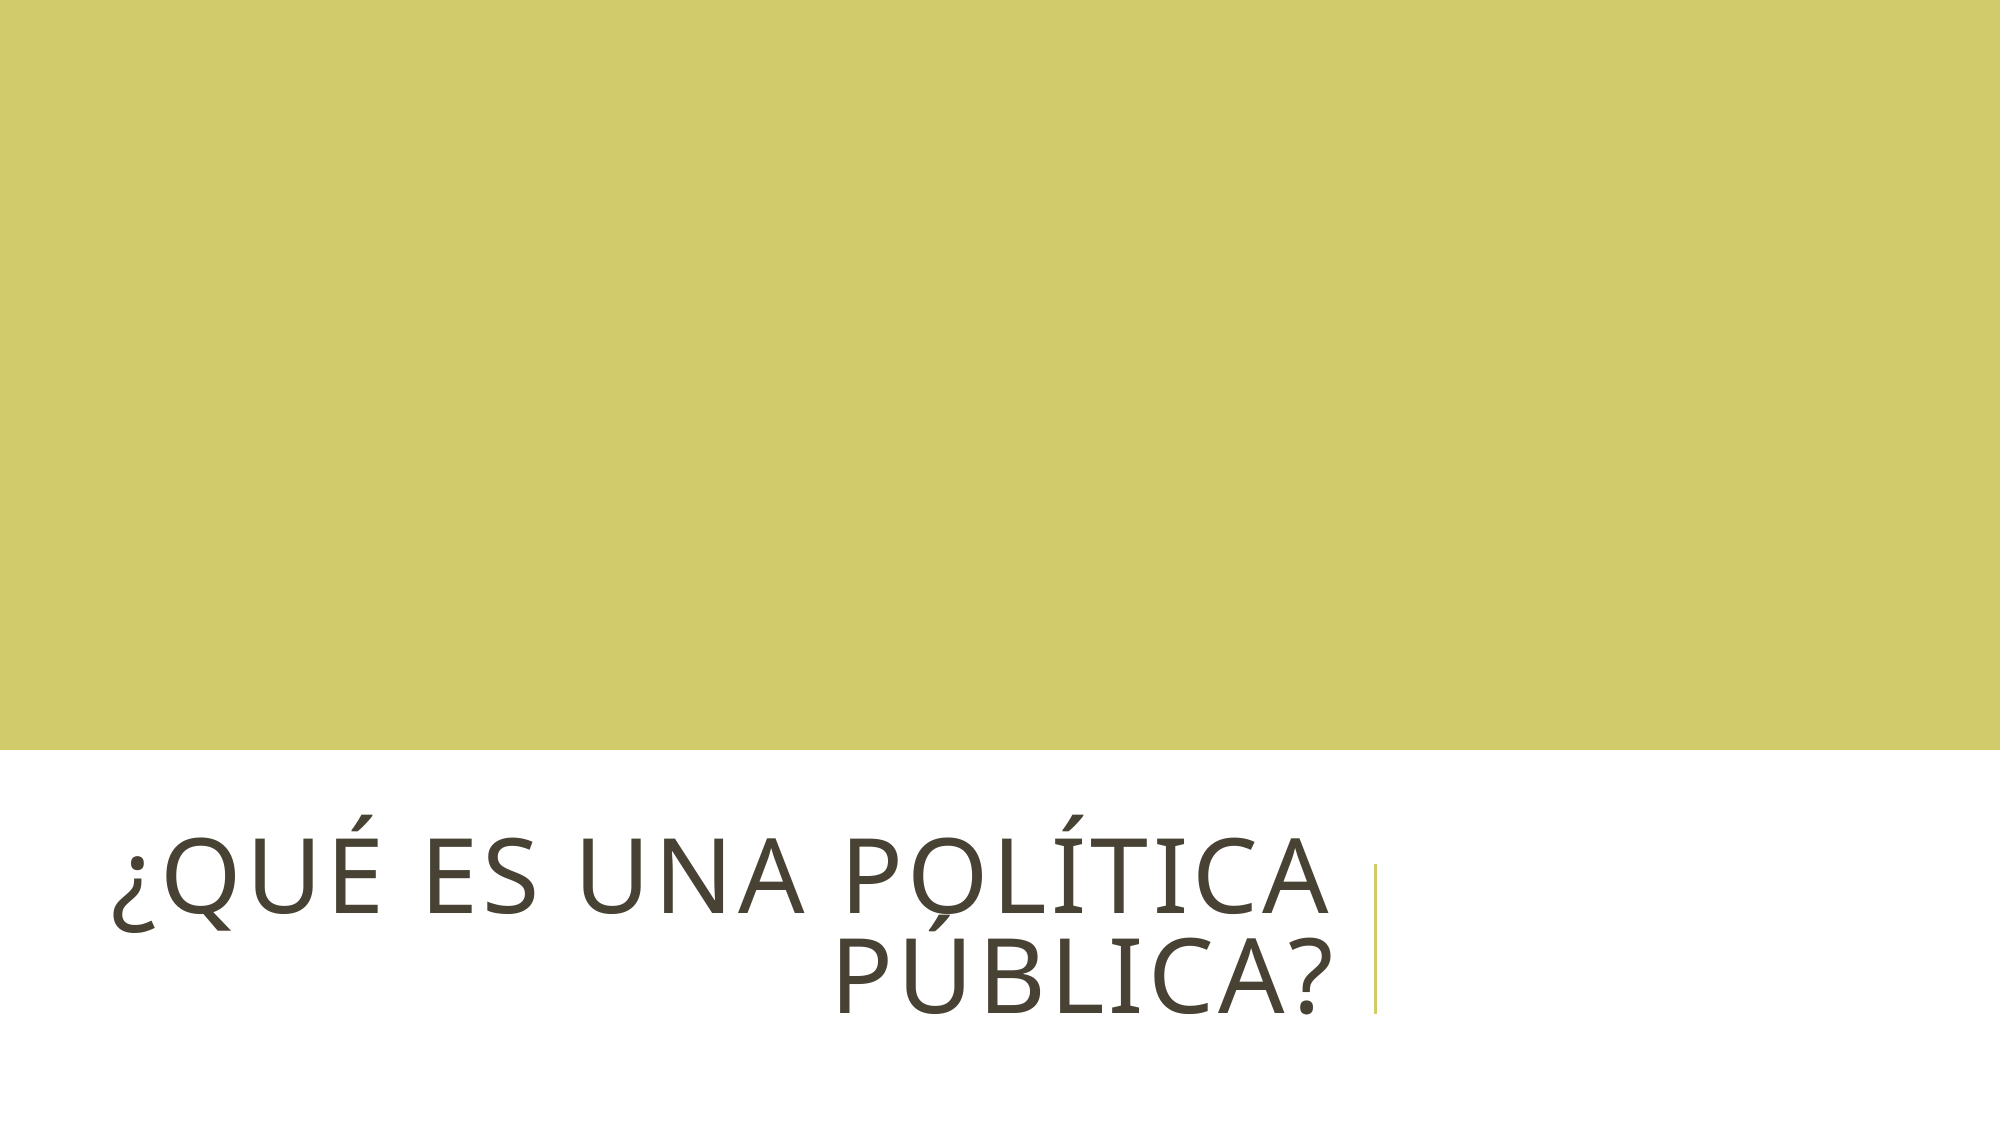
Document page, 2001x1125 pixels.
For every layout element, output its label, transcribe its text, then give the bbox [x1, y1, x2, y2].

title ¿Qué es una política pública? [75, 813, 1350, 1054]
